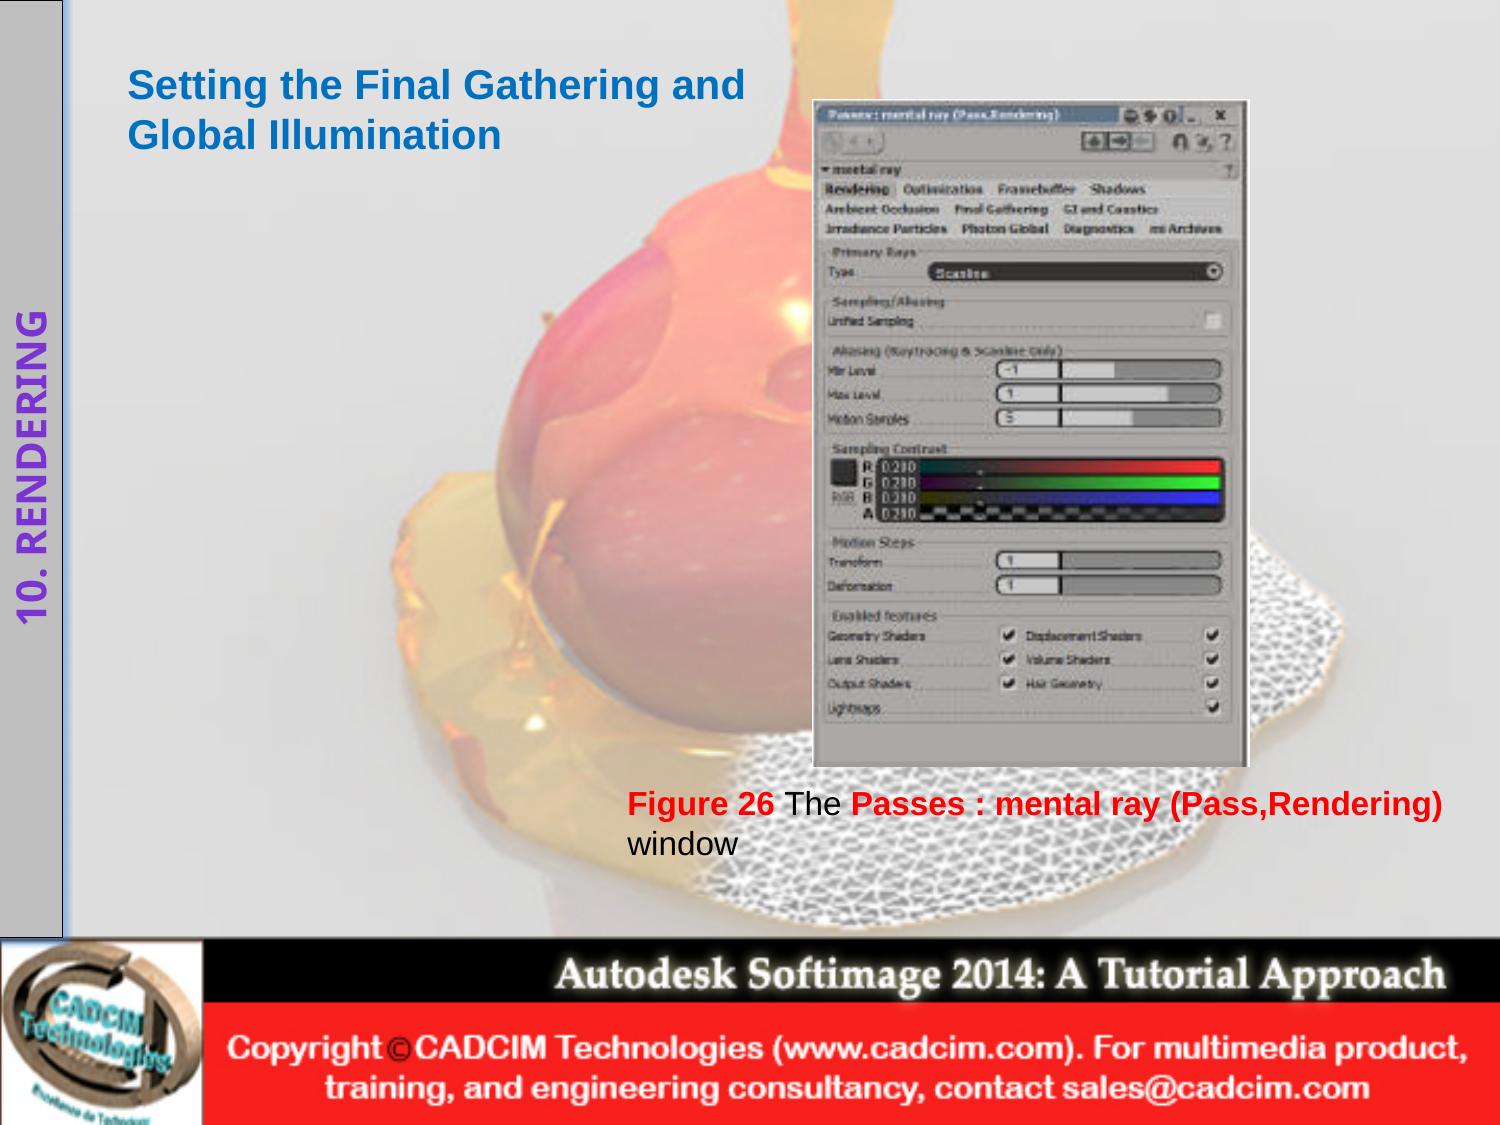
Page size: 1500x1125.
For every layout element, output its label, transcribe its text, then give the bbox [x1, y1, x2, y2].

text_box Setting the Final Gathering and Global Illumination [112, 0, 863, 165]
picture [0, 0, 1500, 1125]
text_box Figure 26 The Passes : mental ray (Pass,Rendering) window [612, 774, 1475, 870]
